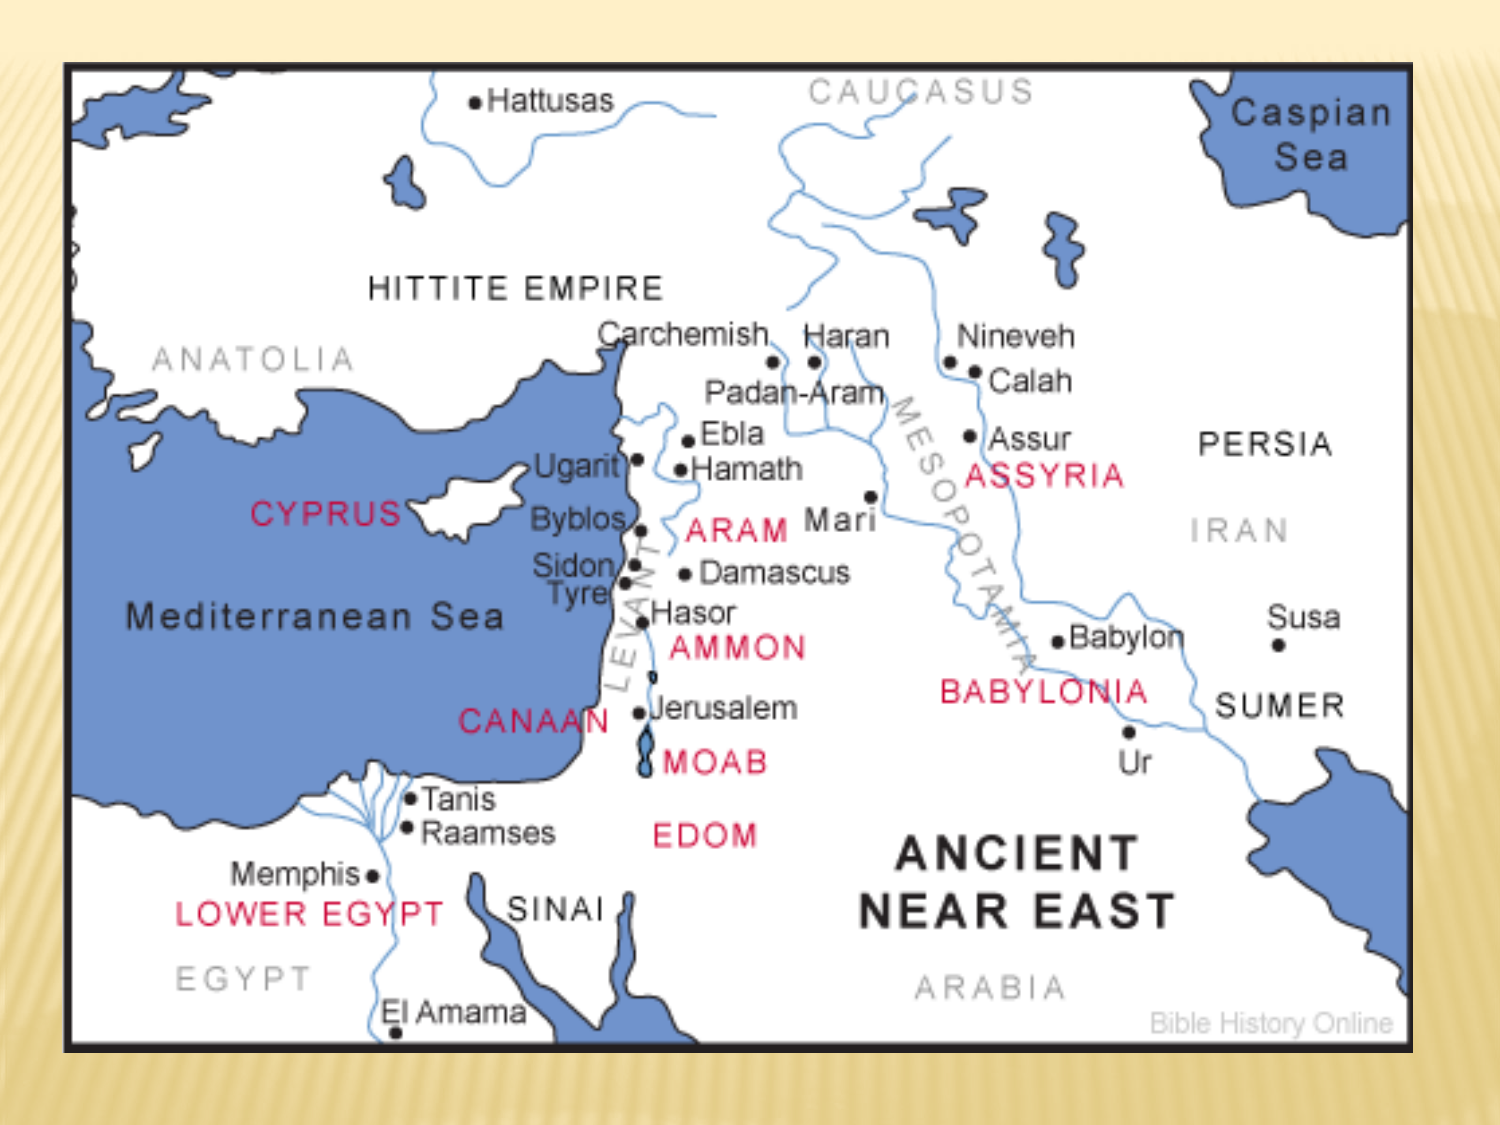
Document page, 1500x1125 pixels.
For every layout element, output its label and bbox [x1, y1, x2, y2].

picture [62, 62, 1413, 1054]
